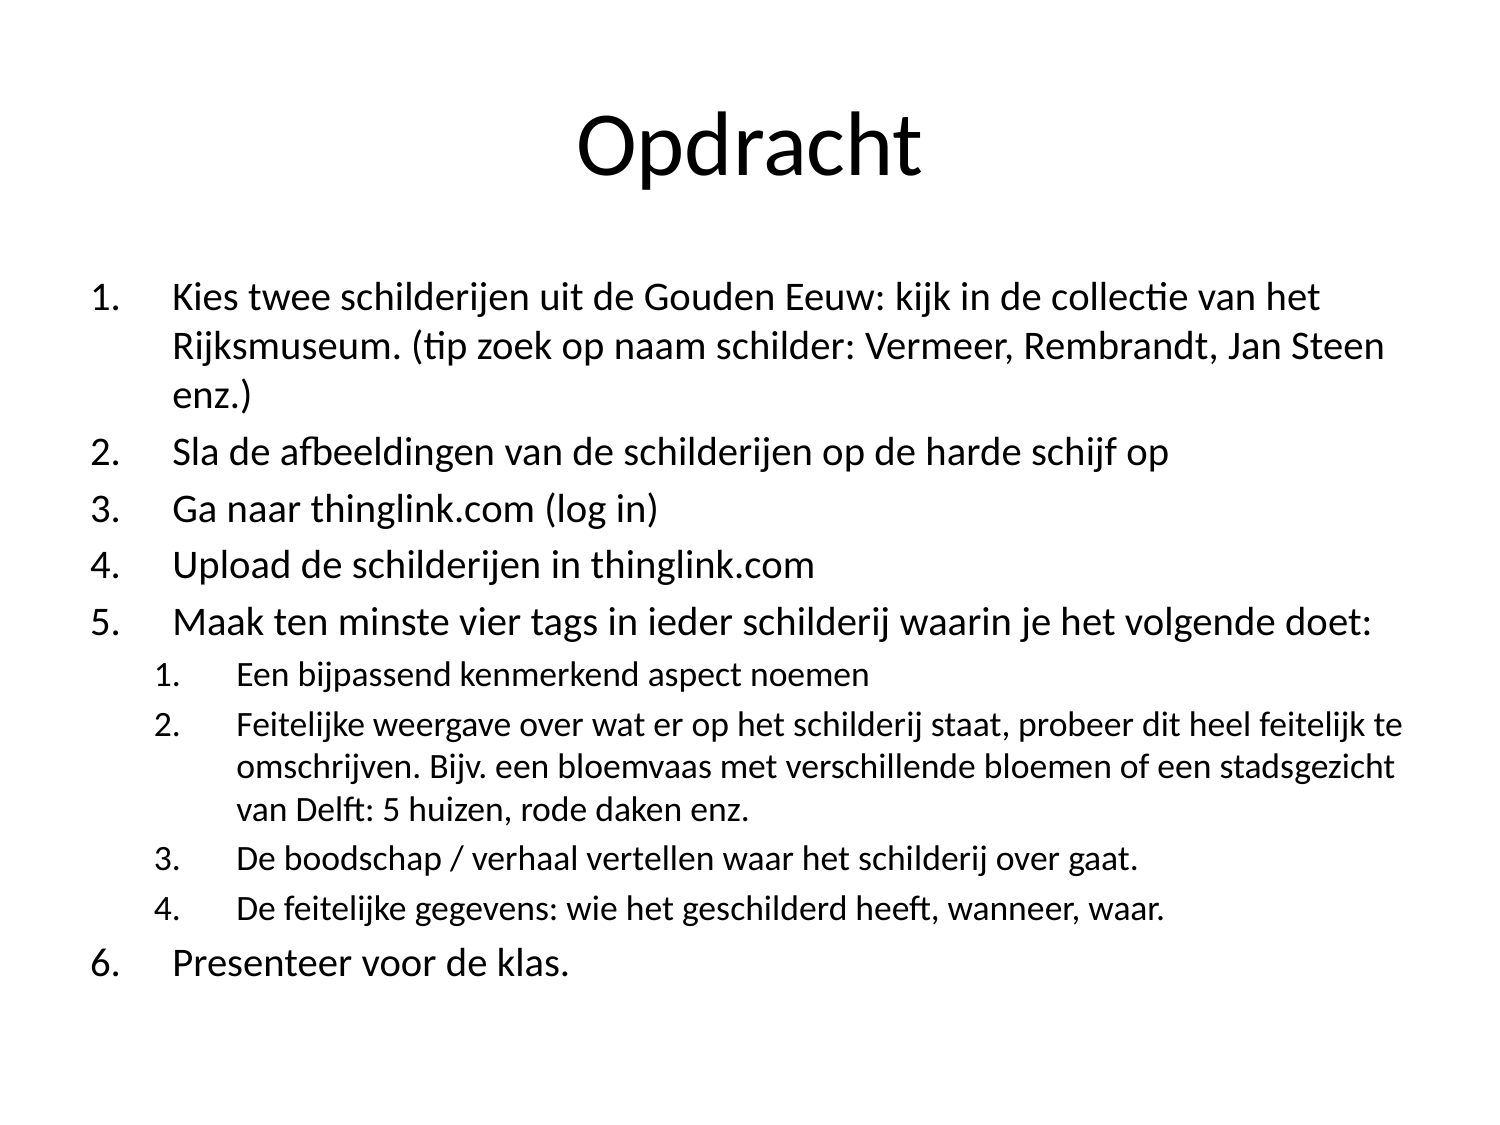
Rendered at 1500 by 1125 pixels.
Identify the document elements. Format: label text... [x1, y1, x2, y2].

title Opdracht [75, 45, 1425, 233]
list Kies twee schilderijen uit de Gouden Eeuw: kijk in de collectie van het Rijksmuseum. (tip zoek op naam schilder: Vermeer, Rembrandt, Jan Steen enz.) Sla de afbeeldingen van de schilderijen op de harde schijf op Ga naar thinglink.com (log in) Upload de schilderijen in thinglink.com Maak ten minste vier tags in ieder schilderij waarin je het volgende doet: Een bijpassend kenmerkend aspect noemen Feitelijke weergave over wat er op het schilderij staat, probeer dit heel feitelijk te omschrijven. Bijv. een bloemvaas met verschillende bloemen of een stadsgezicht van Delft: 5 huizen, rode daken enz. De boodschap / verhaal vertellen waar het schilderij over gaat. De feitelijke gegevens: wie het geschilderd heeft, wanneer, waar. Presenteer voor de klas. [75, 262, 1425, 1005]
